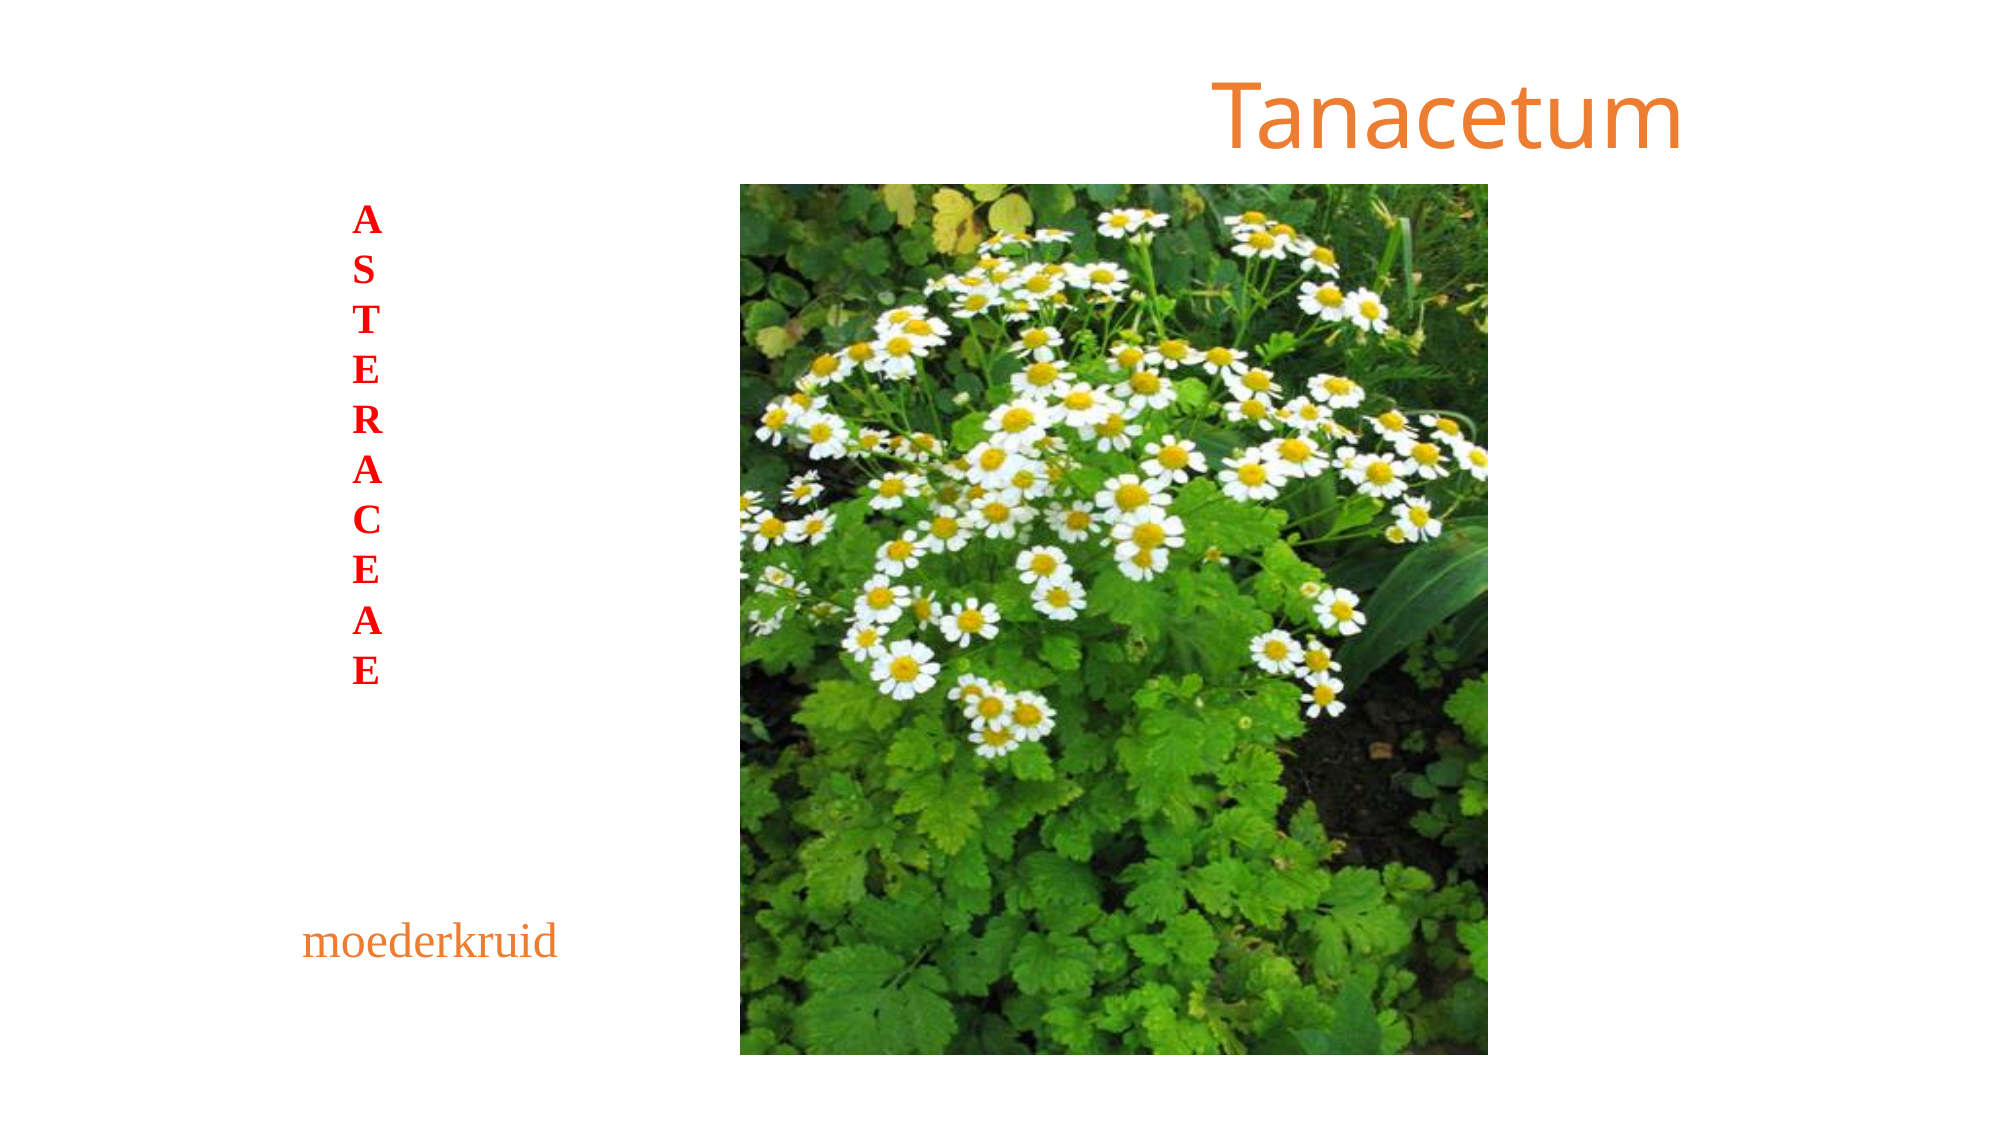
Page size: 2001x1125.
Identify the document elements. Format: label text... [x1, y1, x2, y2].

picture [739, 184, 1488, 1055]
text_box ASTERACEAE [337, 184, 400, 700]
text_box moederkruid [287, 899, 739, 975]
title Tanacetum [450, 24, 1725, 213]
